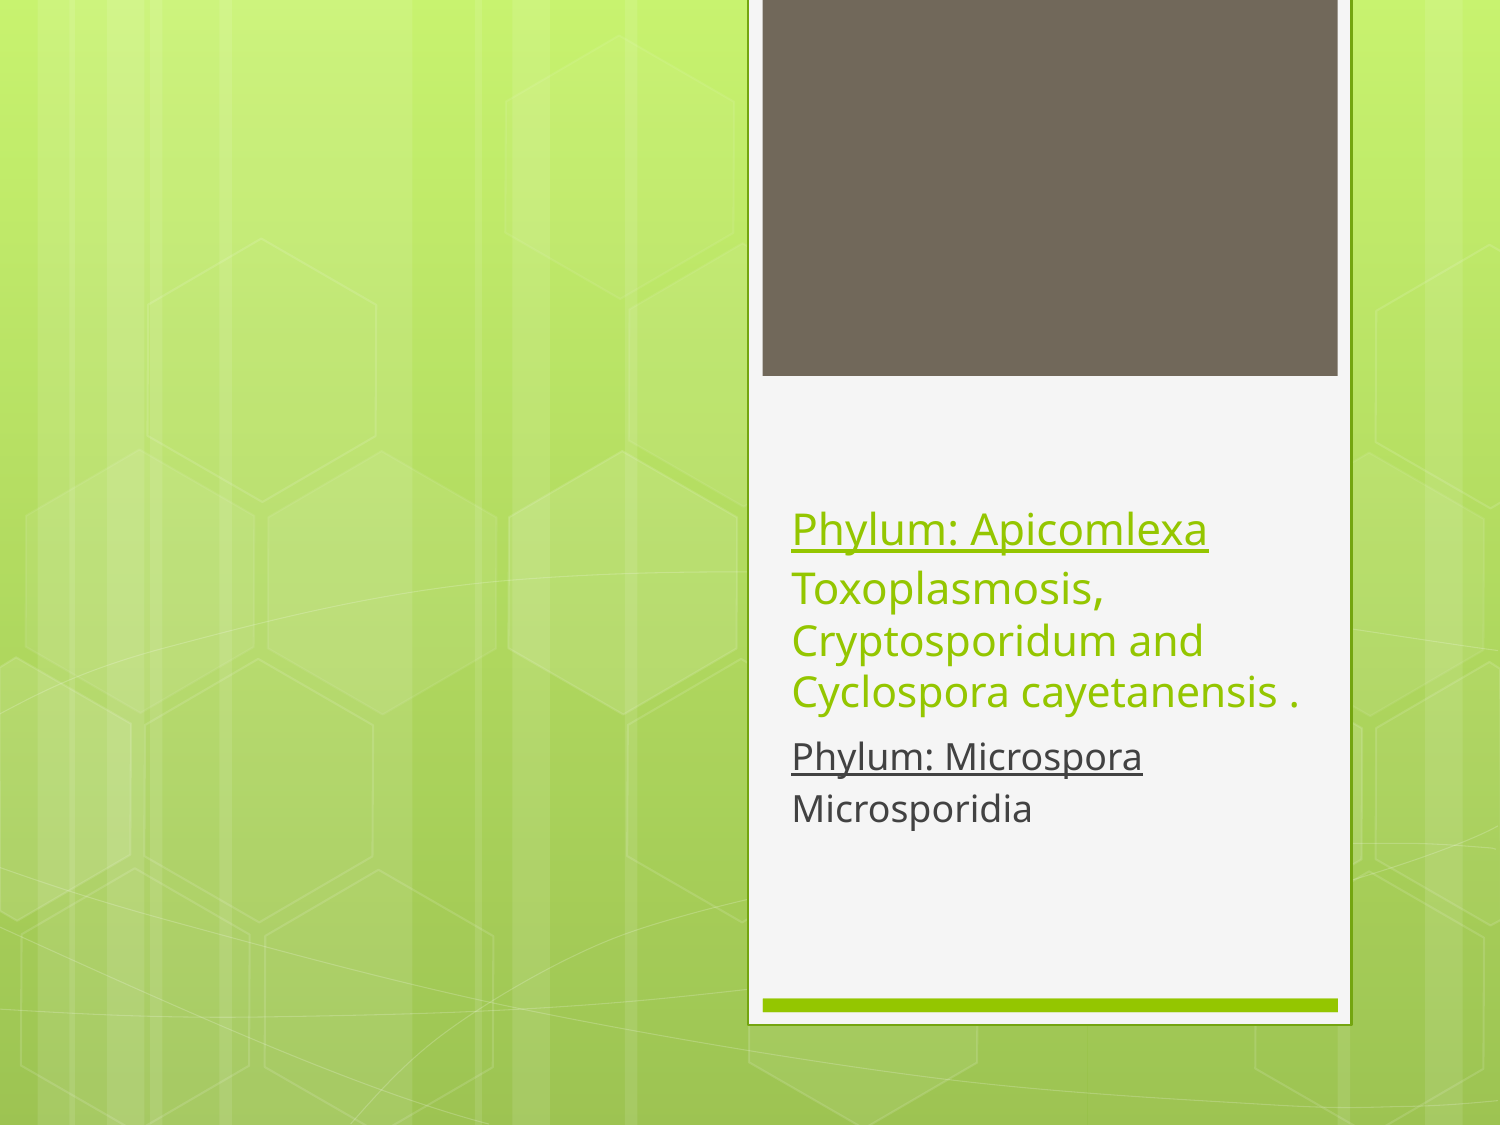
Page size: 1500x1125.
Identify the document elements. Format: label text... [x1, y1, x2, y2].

subtitle Phylum: Microspora Microsporidia [776, 725, 1320, 933]
title Phylum: Apicomlexa Toxoplasmosis, Cryptosporidum and Cyclospora cayetanensis . [776, 444, 1320, 724]
